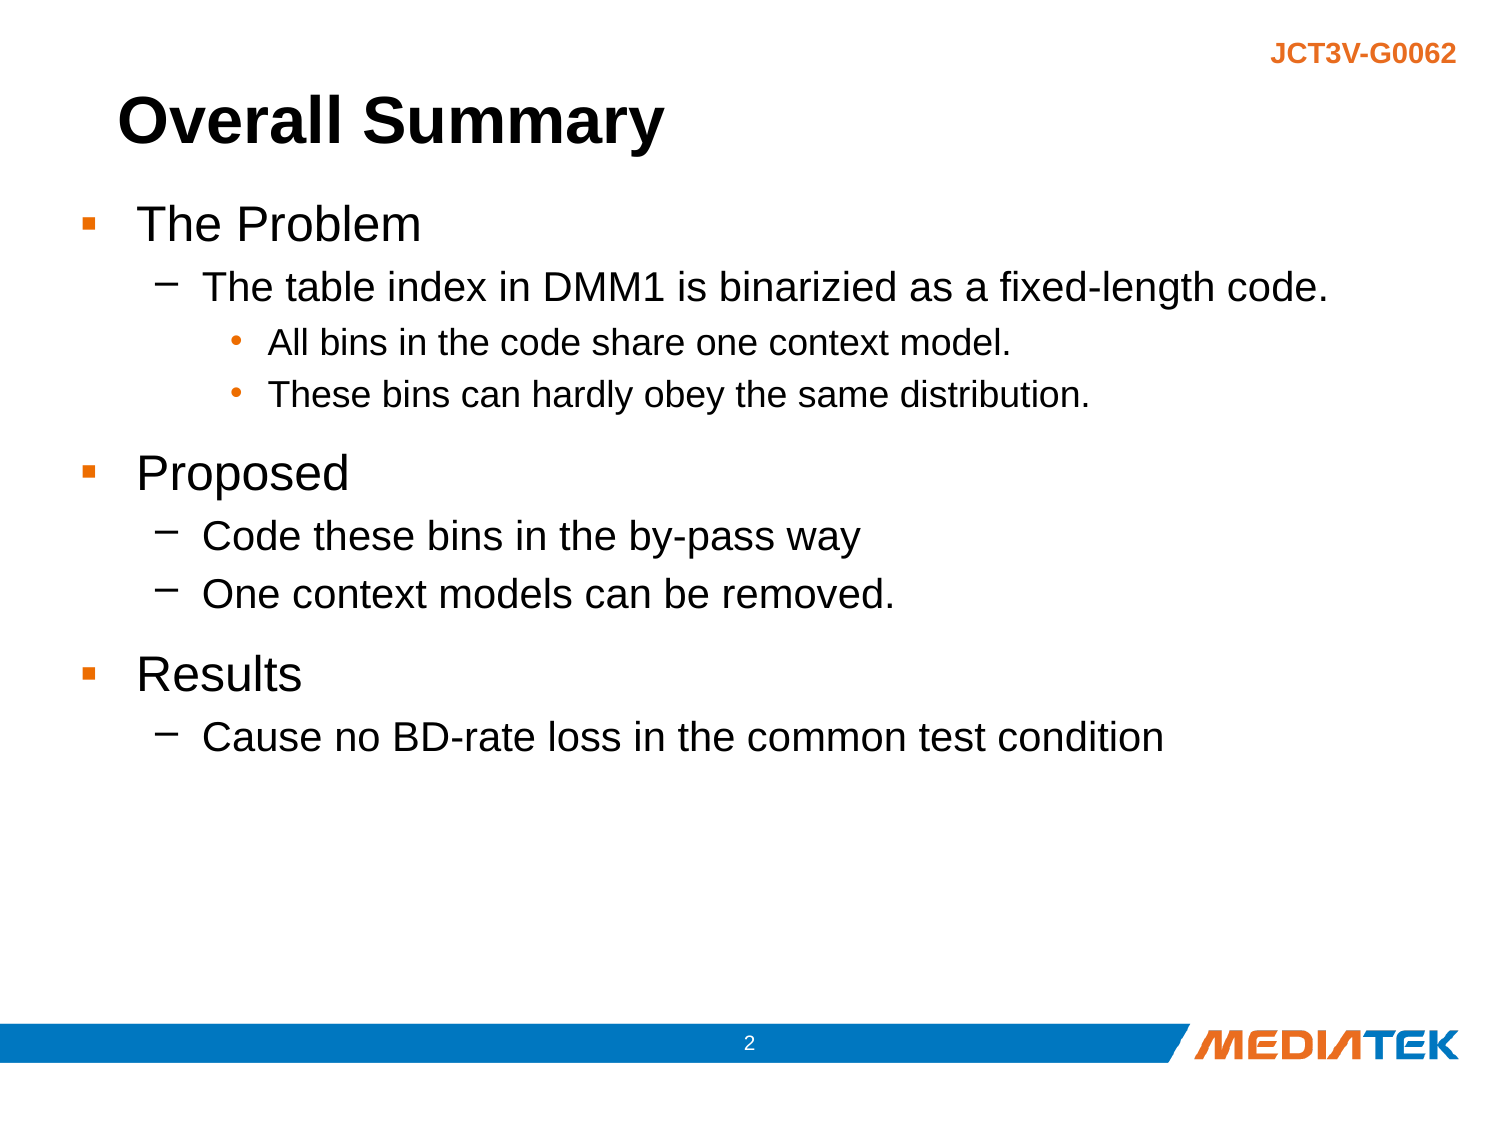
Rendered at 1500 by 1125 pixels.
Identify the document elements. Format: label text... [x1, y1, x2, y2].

list The Problem The table index in DMM1 is binarizied as a fixed-length code. All bins in the code share one context model. These bins can hardly obey the same distribution. Proposed Code these bins in the by-pass way One context models can be removed. Results Cause no BD-rate loss in the common test condition [64, 184, 1459, 998]
slide_number 1 [711, 1022, 789, 1090]
picture [0, 1023, 711, 1063]
picture [789, 1023, 1459, 1063]
title Overall Summary [102, 62, 1426, 172]
